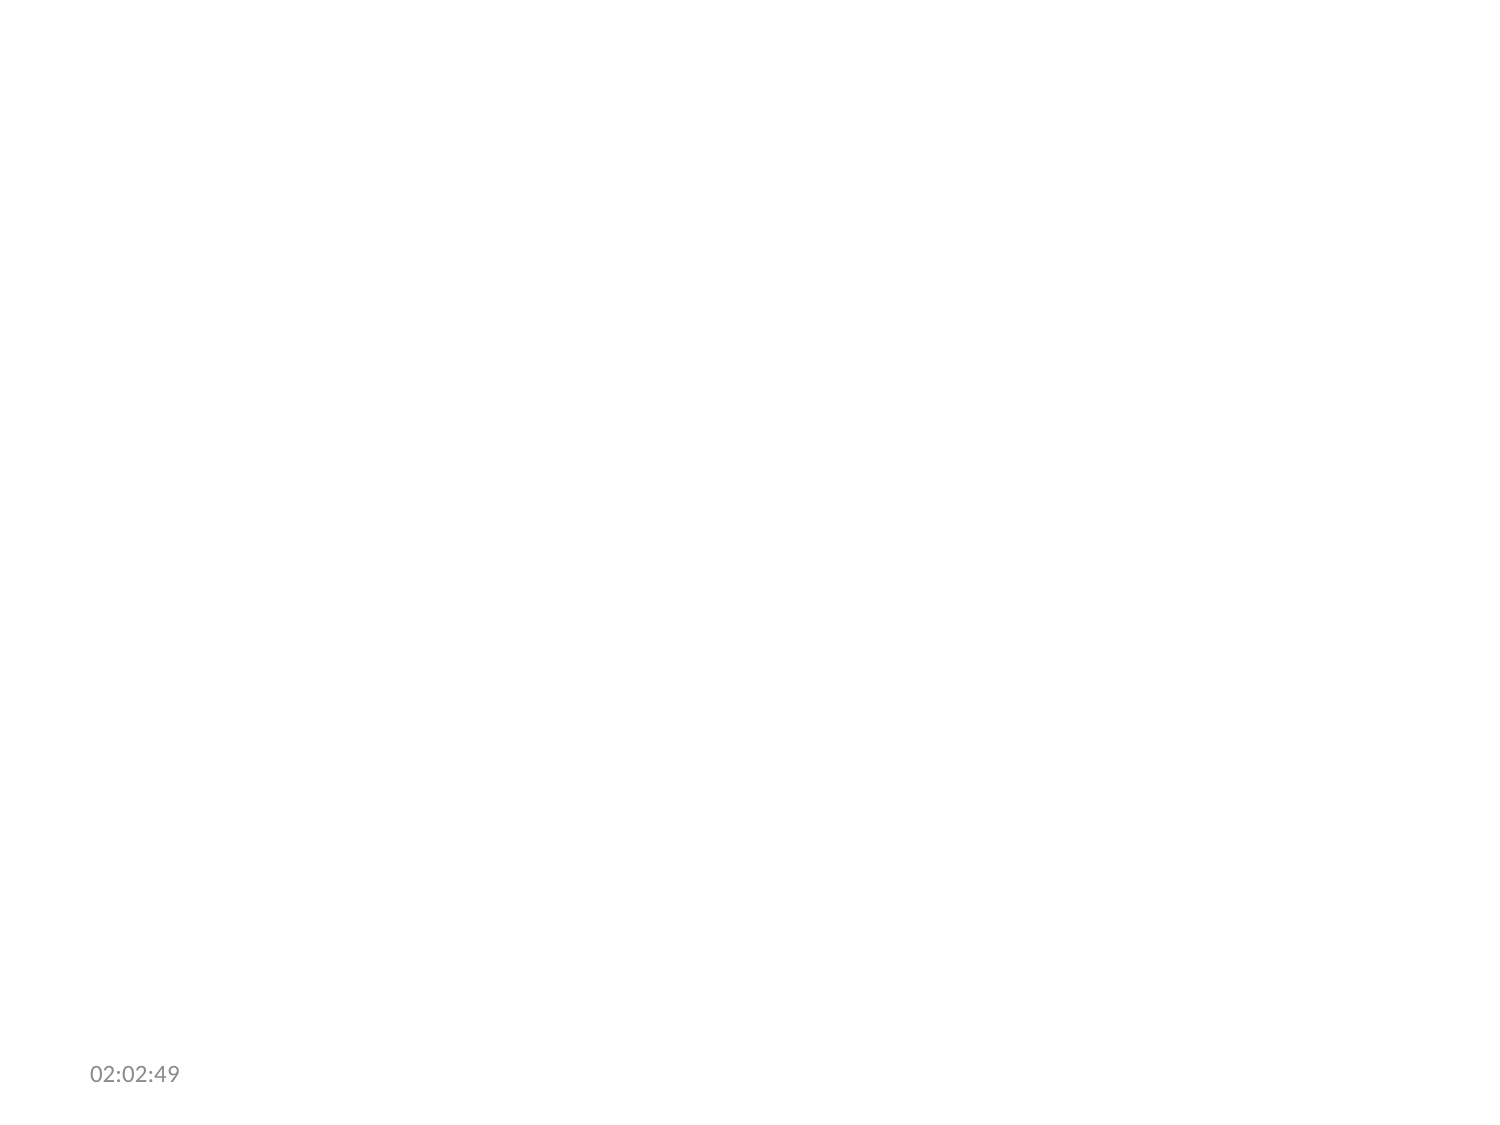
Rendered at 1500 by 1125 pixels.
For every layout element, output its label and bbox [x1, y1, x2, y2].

slide_number [75, 1042, 425, 1103]
